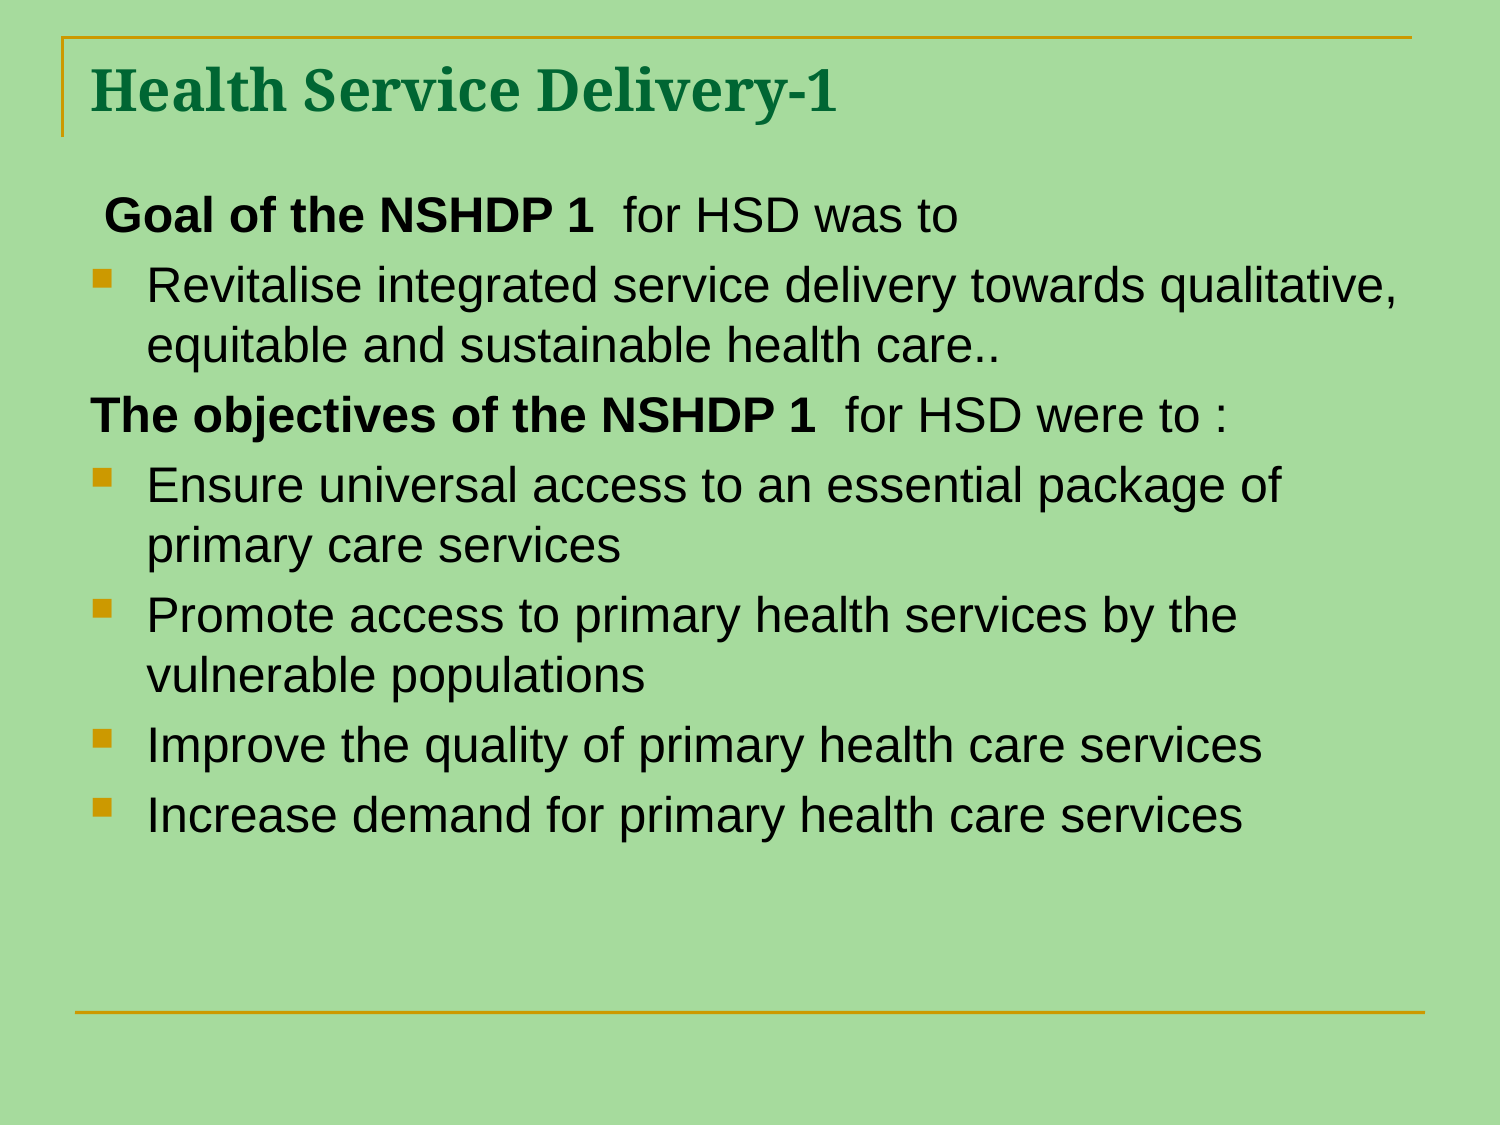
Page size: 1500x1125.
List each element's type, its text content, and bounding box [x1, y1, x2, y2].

list Goal of the NSHDP 1 for HSD was to Revitalise integrated service delivery towards qualitative, equitable and sustainable health care.. The objectives of the NSHDP 1 for HSD were to : Ensure universal access to an essential package of primary care services Promote access to primary health services by the vulnerable populations Improve the quality of primary health care services Increase demand for primary health care services [75, 174, 1438, 1006]
title Health Service Delivery-1 [75, 45, 1425, 174]
